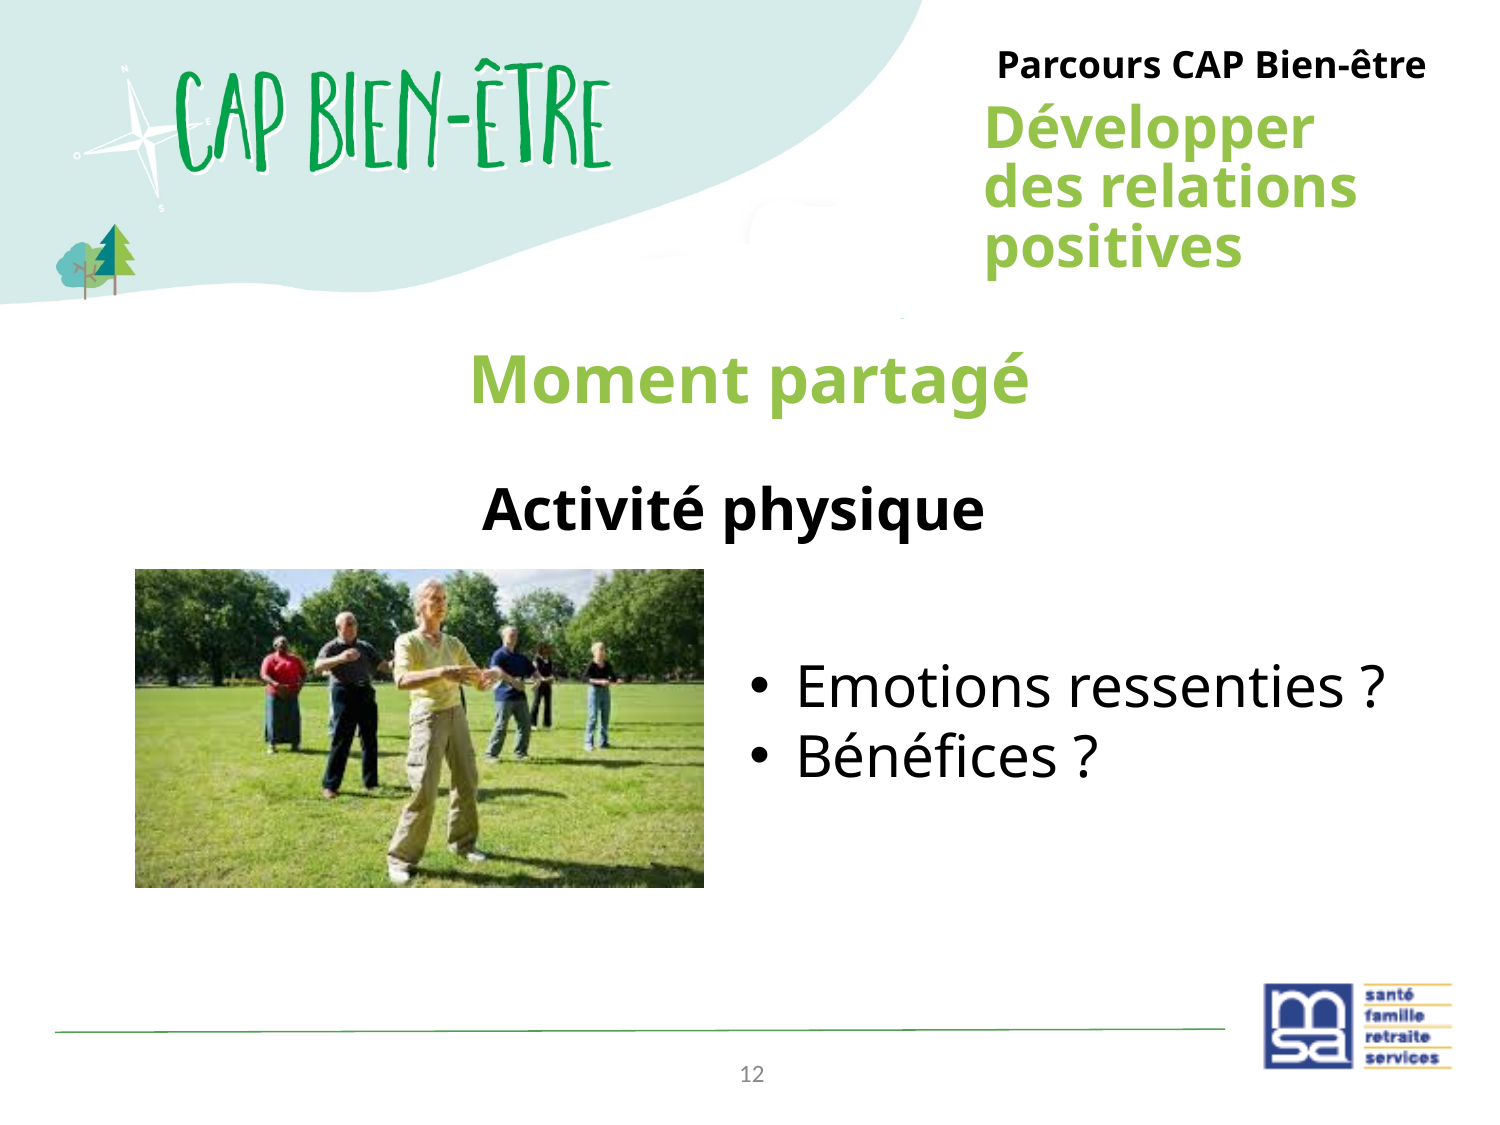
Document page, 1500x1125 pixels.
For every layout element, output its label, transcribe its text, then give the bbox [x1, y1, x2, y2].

text_box Moment partagé [0, 334, 1500, 433]
picture [1250, 929, 1476, 1125]
text_box Emotions ressenties ? Bénéfices ? [734, 642, 1477, 929]
picture [135, 569, 704, 888]
text_box Développer des relations positives [945, 108, 1416, 272]
picture [0, 0, 941, 320]
text_box Parcours CAP Bien-être [968, 34, 1455, 94]
text_box 12 [54, 1042, 1245, 1103]
slide_number – 12 [560, 1027, 1245, 1042]
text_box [54, 1028, 1226, 1033]
text_box Activité physique [0, 464, 1500, 550]
